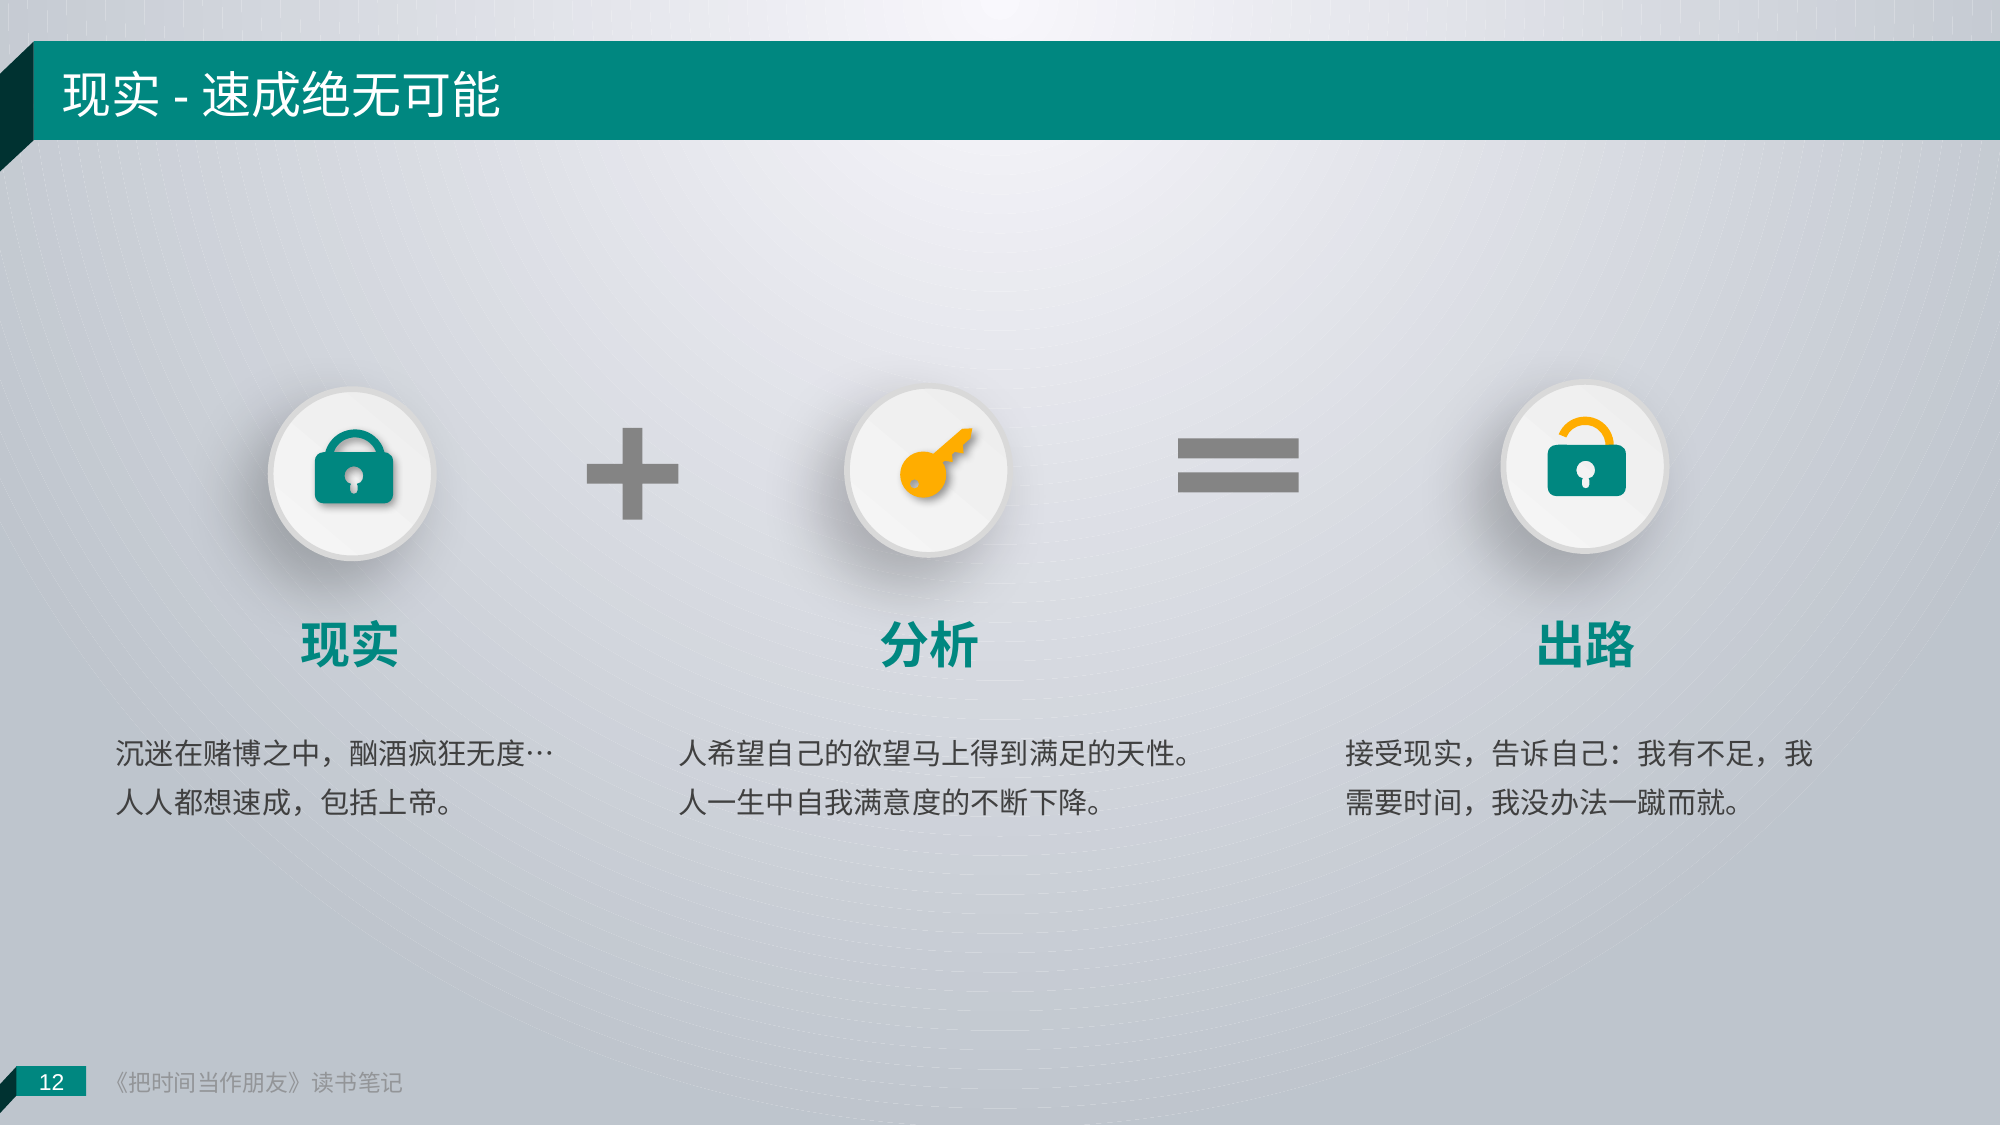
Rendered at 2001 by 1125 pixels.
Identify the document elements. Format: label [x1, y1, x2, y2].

text_box [0, 41, 2000, 1117]
